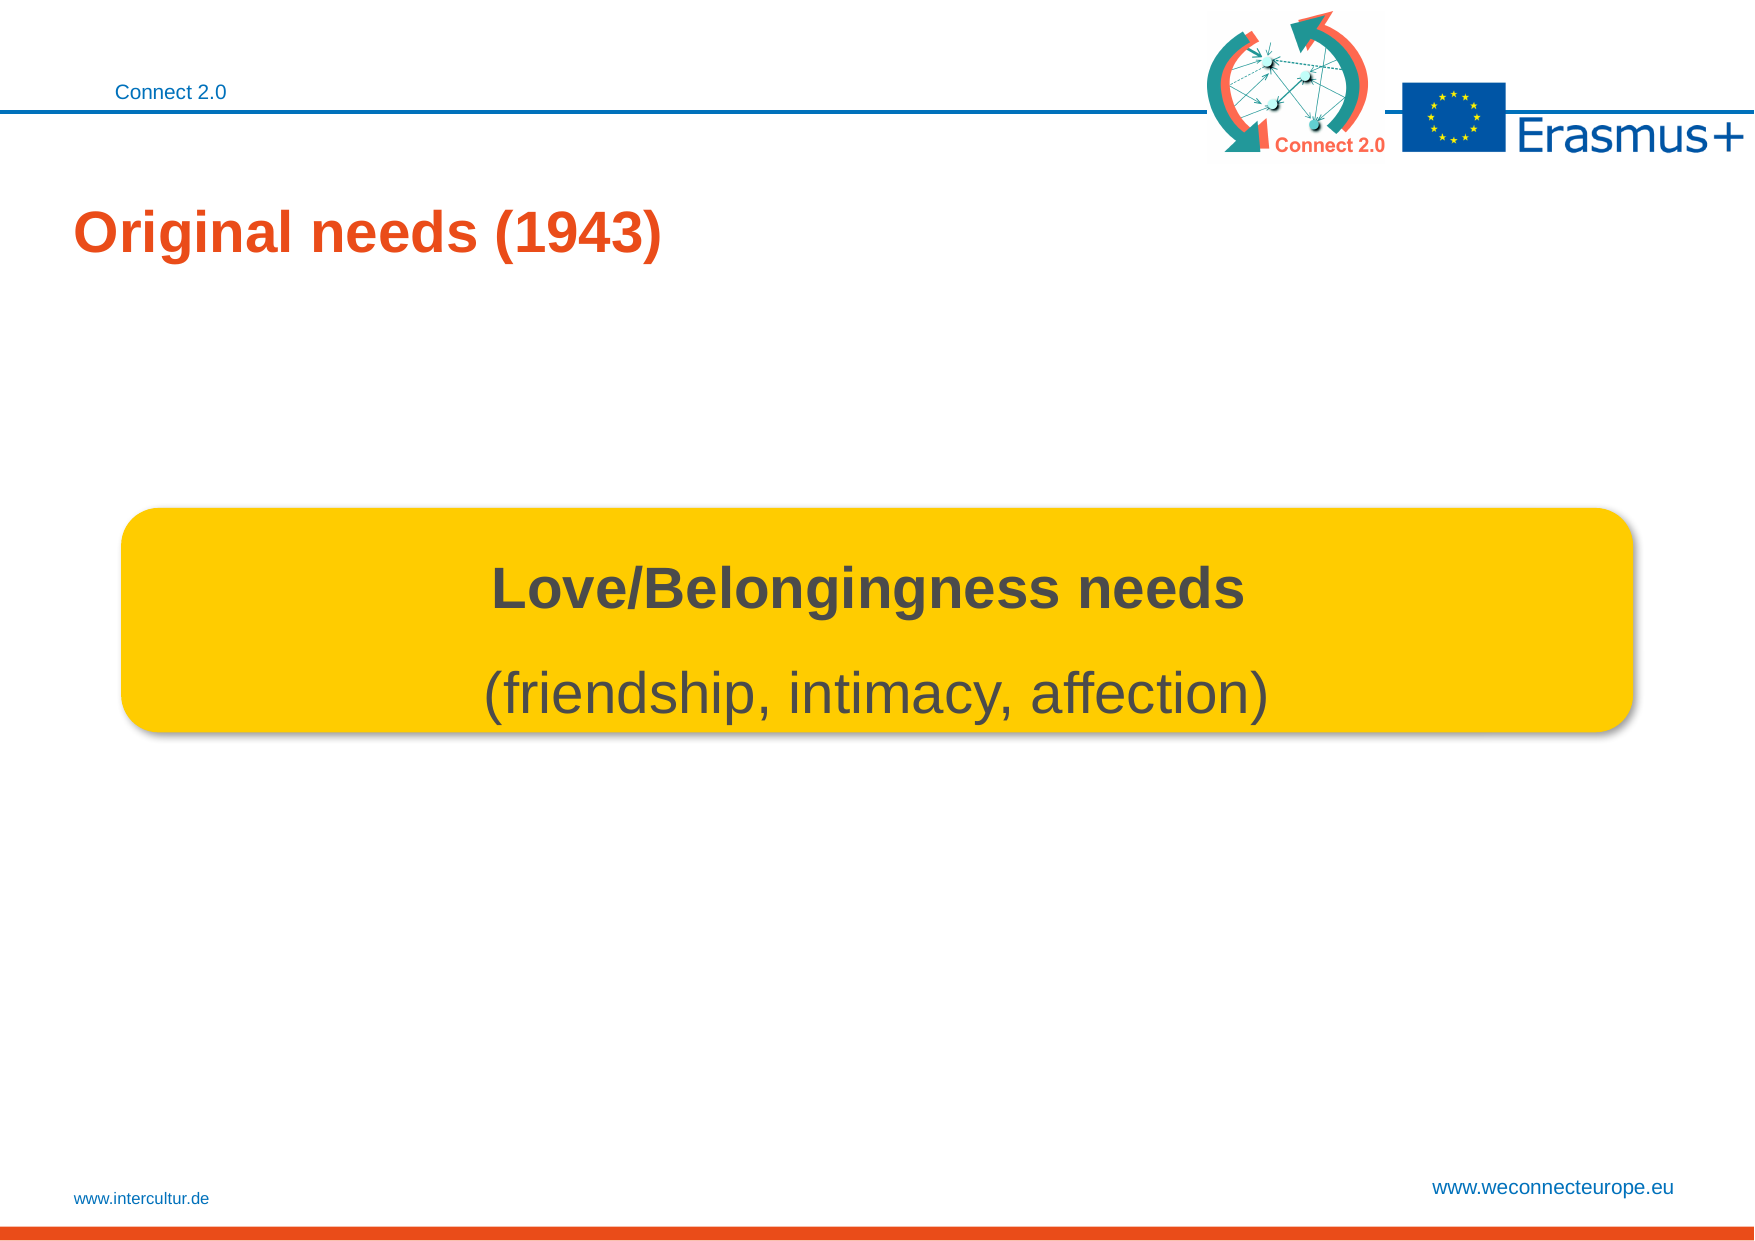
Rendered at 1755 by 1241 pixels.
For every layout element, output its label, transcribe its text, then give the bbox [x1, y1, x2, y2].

text_box Love/Belongingness needs (friendship, intimacy, affection) [119, 505, 1636, 735]
title Original needs (1943) [73, 193, 1681, 302]
footer Connect 2.0 [114, 70, 1084, 104]
picture [1207, 11, 1755, 172]
